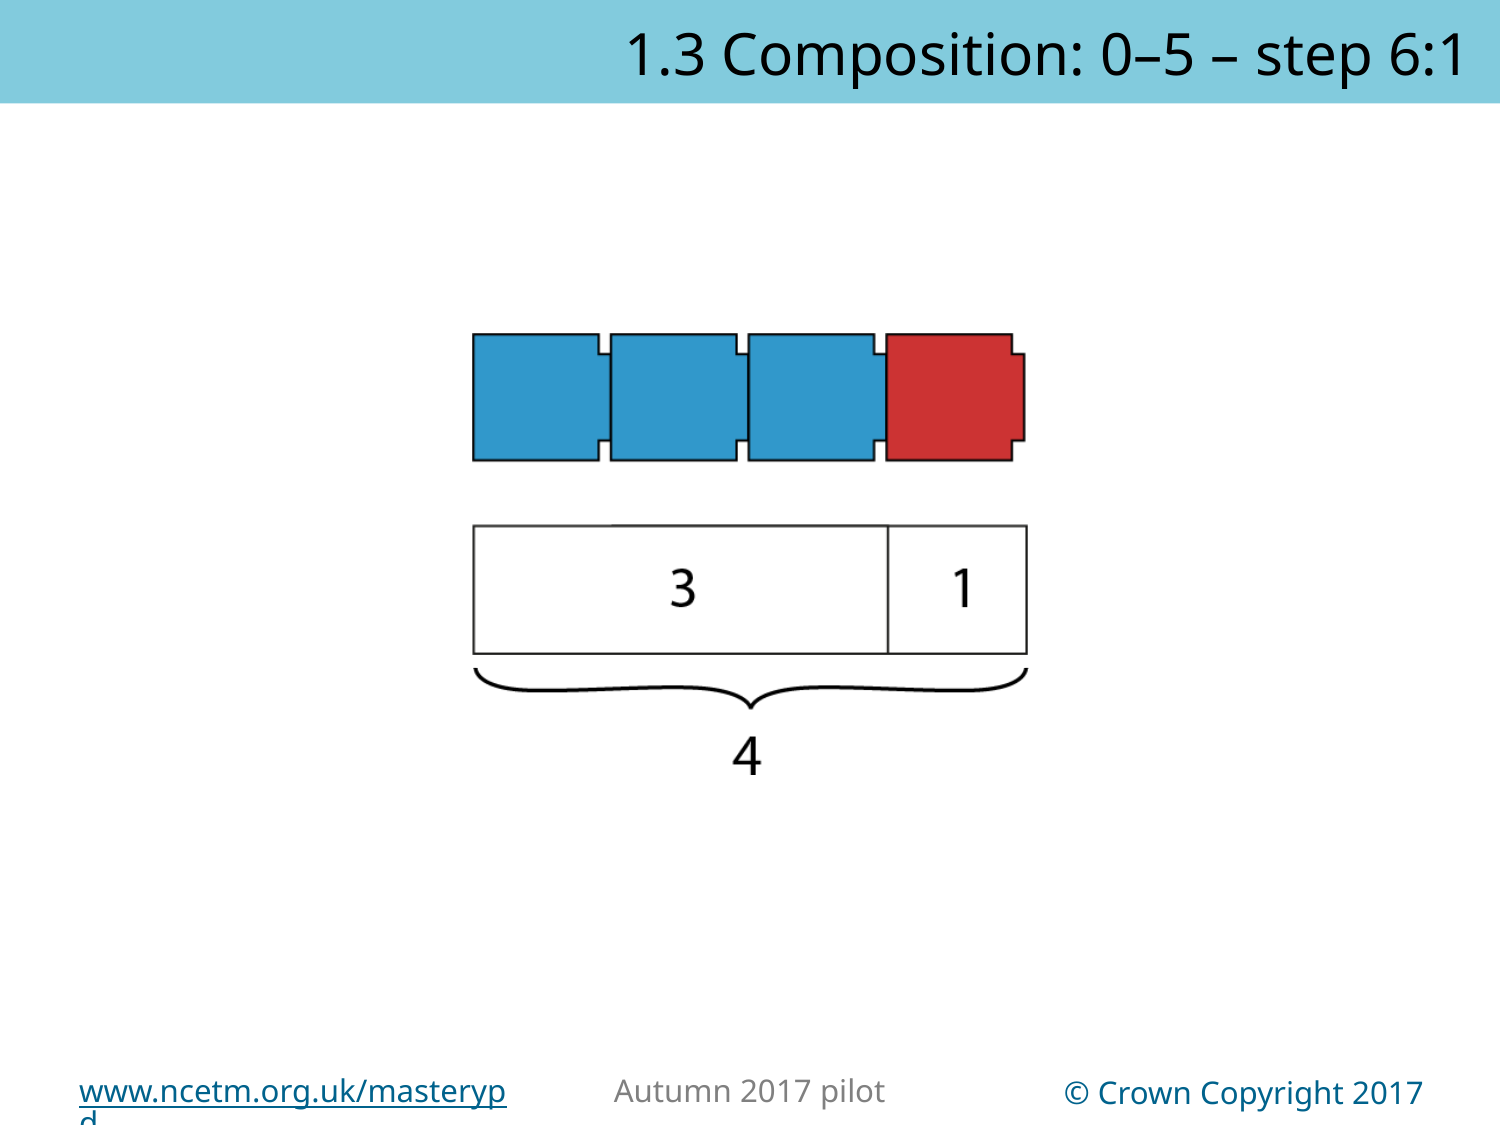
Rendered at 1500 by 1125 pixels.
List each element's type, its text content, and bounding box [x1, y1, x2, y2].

picture [471, 333, 1029, 469]
list 1.3 Composition: 0–5 – step 6:1 [0, 0, 1500, 104]
picture [472, 514, 1029, 776]
